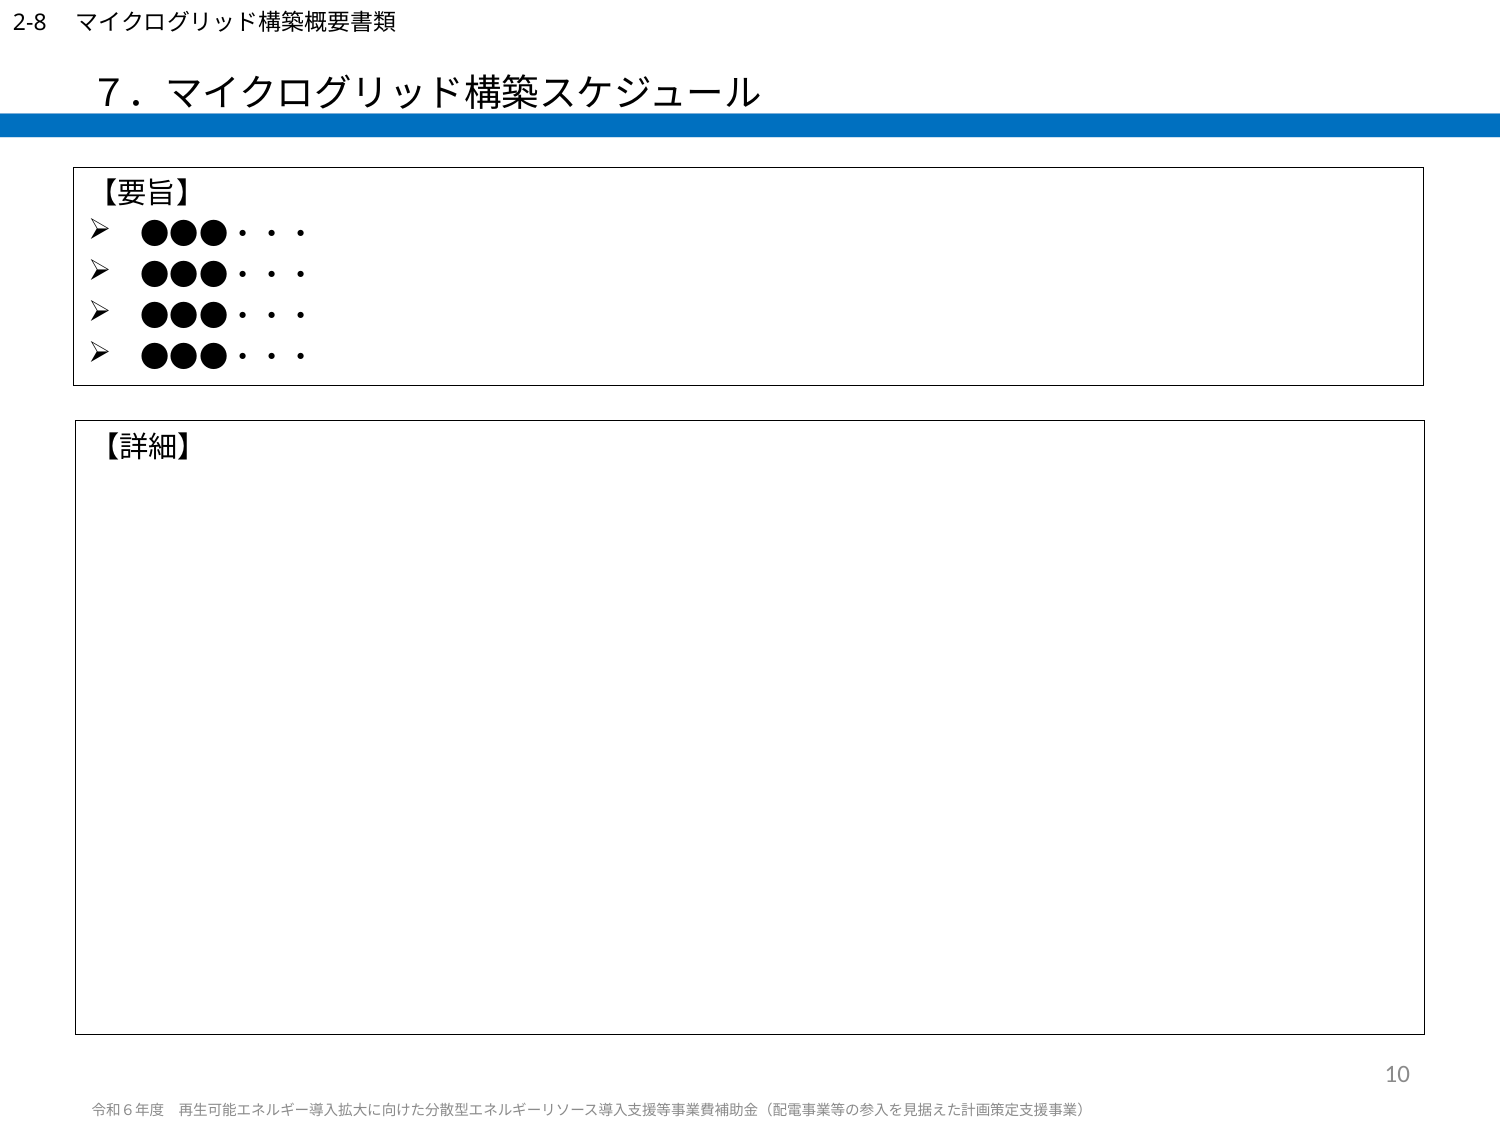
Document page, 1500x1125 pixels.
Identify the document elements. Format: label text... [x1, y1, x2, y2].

text_box [0, 113, 1500, 138]
title ７．マイクログリッド構築スケジュール [75, 45, 1425, 113]
list 【詳細】 [75, 420, 1425, 1035]
list 【要旨】 ●●●・・・ ●●●・・・ ●●●・・・ ●●●・・・ [73, 167, 1424, 386]
text_box 2-8 マイクログリッド構築概要書類 [0, 0, 467, 61]
slide_number 10 [1074, 1042, 1425, 1103]
